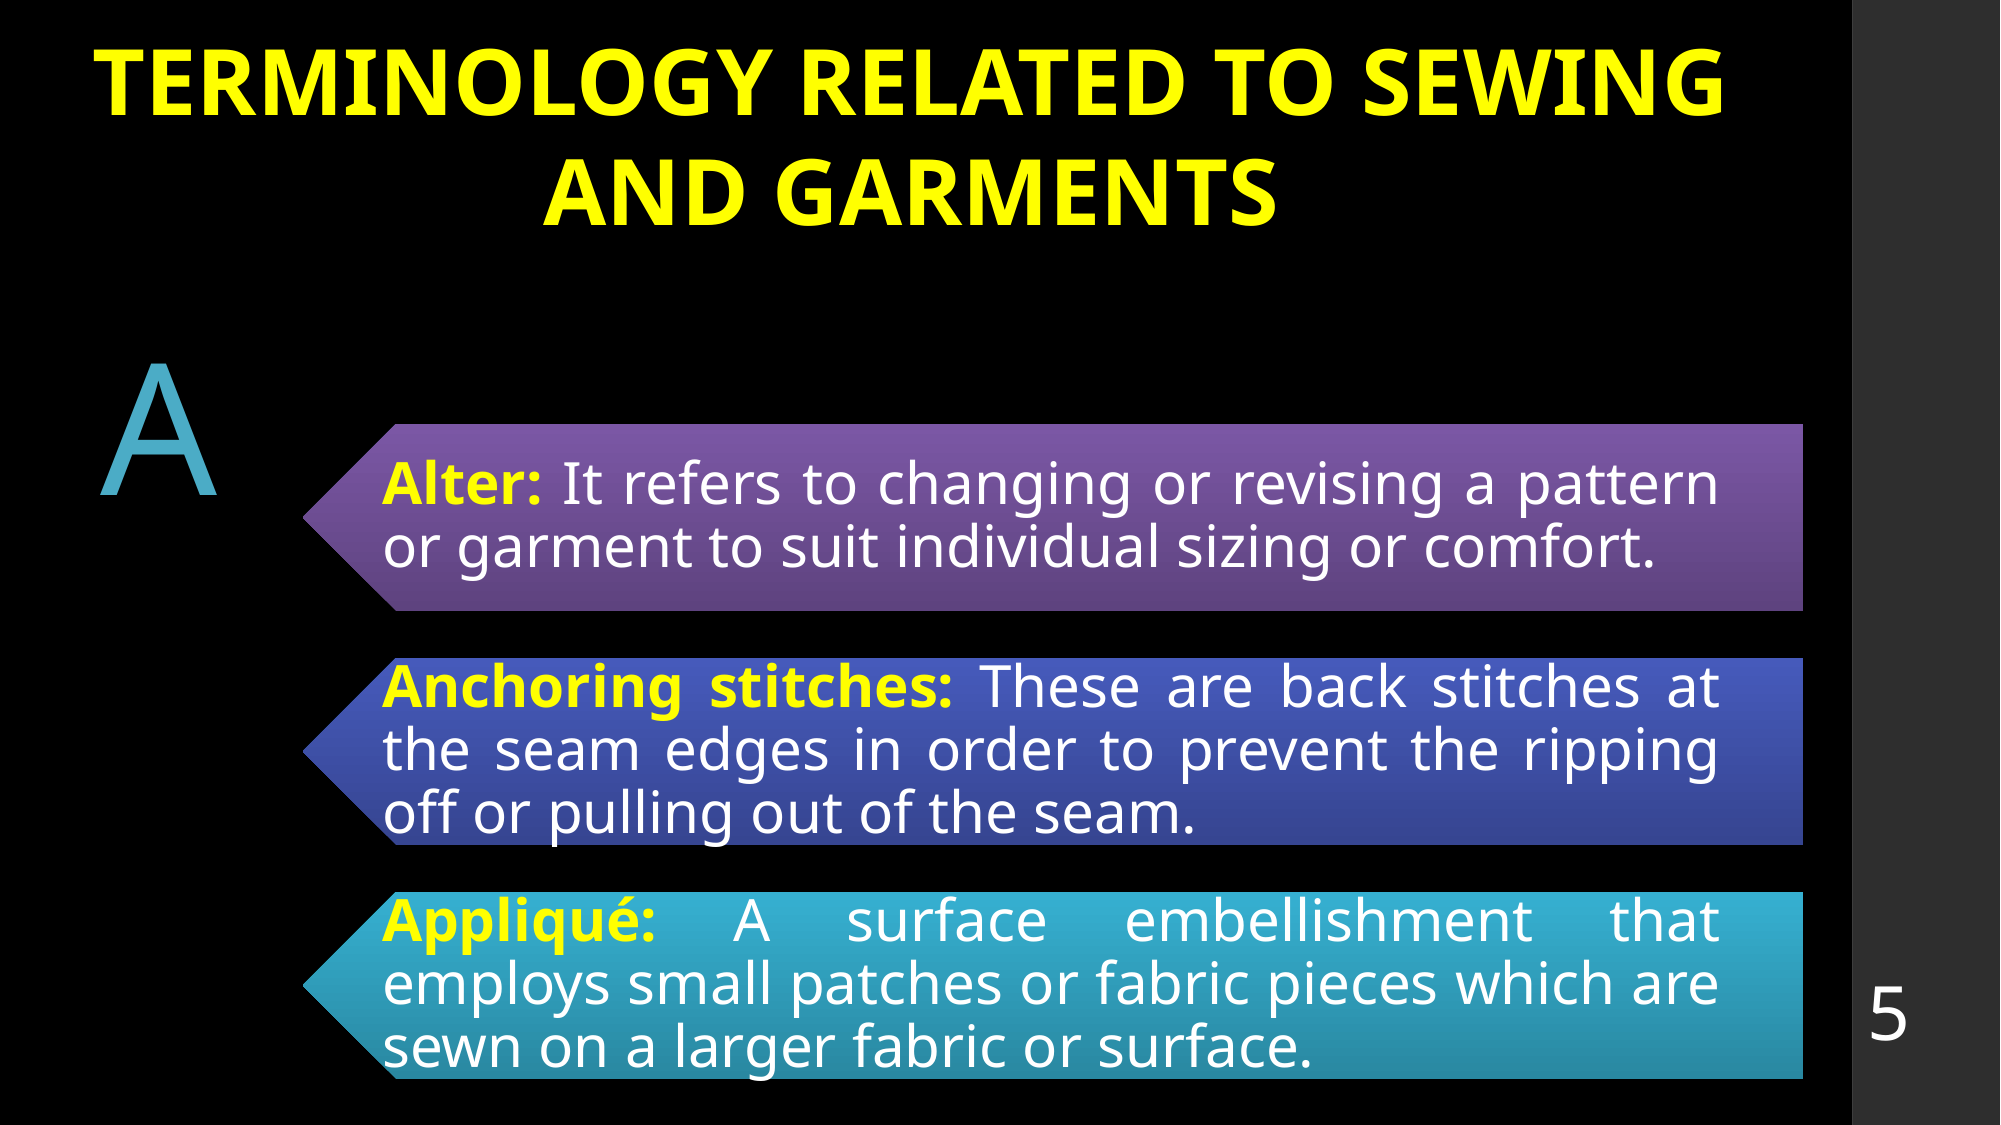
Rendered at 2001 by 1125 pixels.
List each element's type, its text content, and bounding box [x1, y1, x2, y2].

title TERMINOLOGY RELATED TO SEWING AND GARMENTS [19, 23, 1804, 246]
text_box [0, 423, 2000, 1080]
text_box A [85, 305, 233, 421]
